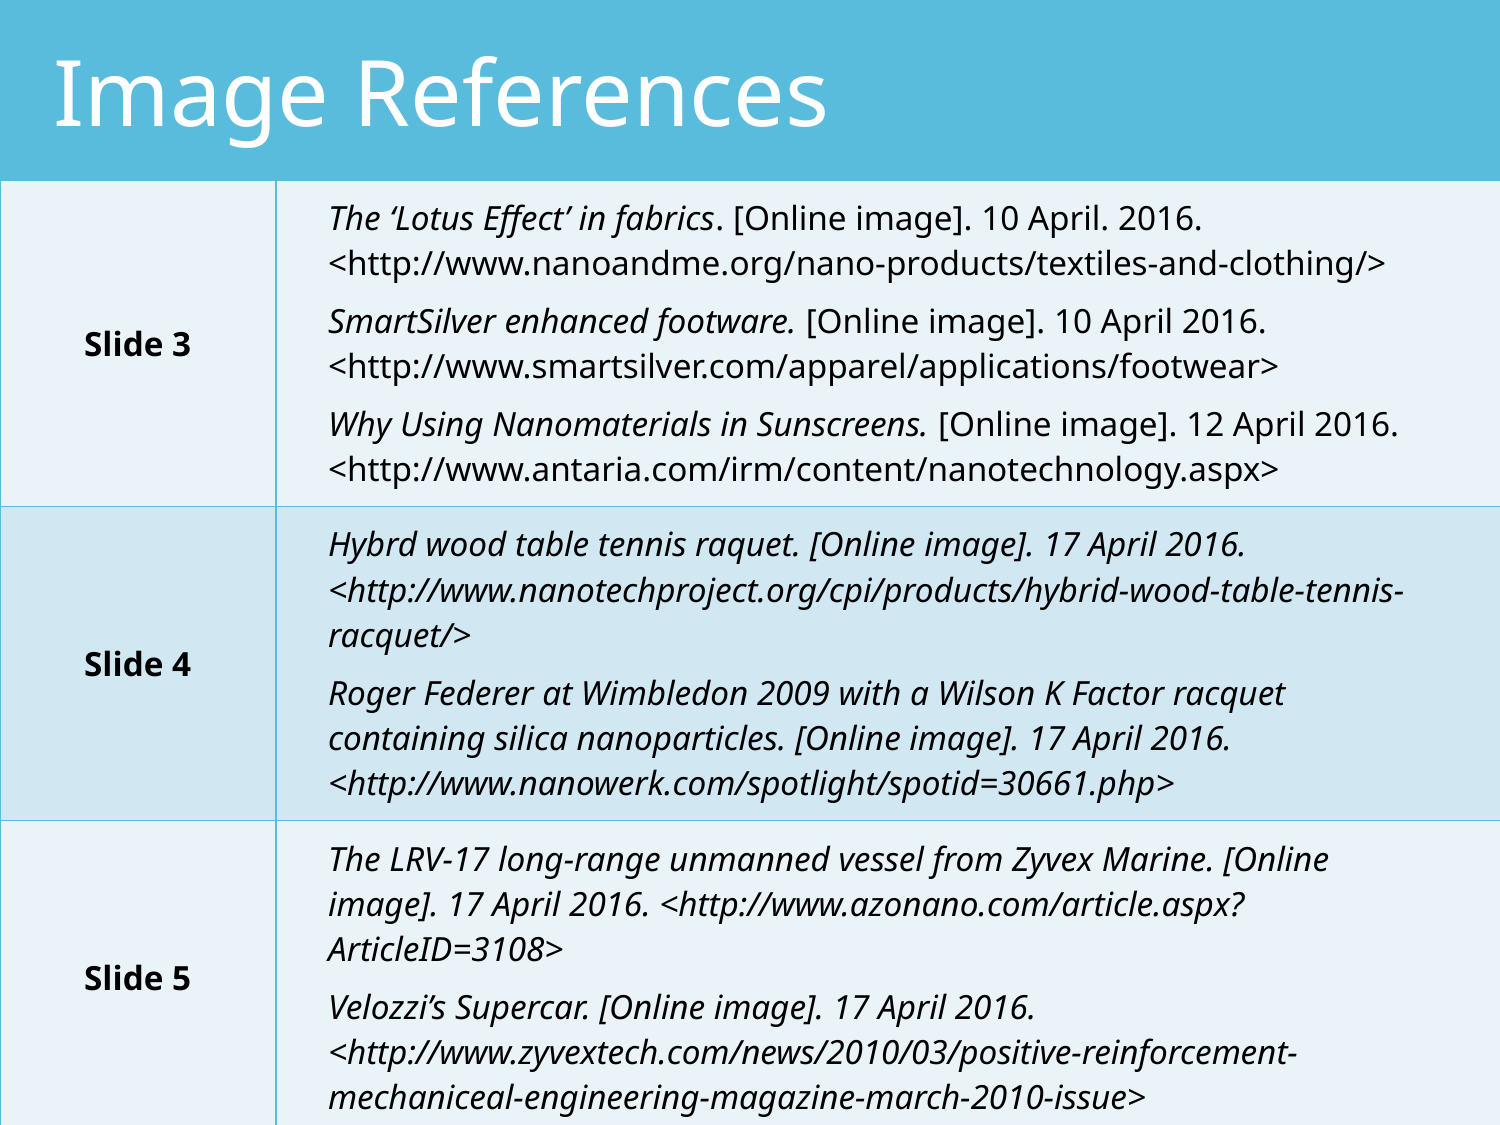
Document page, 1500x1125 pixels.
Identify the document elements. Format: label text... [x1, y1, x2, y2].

table_cell The LRV-17 long-range unmanned vessel from Zyvex Marine. [Online image]. 17 April 2016. <http://www.azonano.com/article.aspx?ArticleID=3108> Velozzi’s Supercar. [Online image]. 17 April 2016. <http://www.zyvextech.com/news/2010/03/positive-reinforcement-mechaniceal-engineering-magazine-march-2010-issue> [277, 821, 1500, 1125]
table_cell Slide 4 [1, 507, 275, 820]
title Image References [0, 0, 1500, 179]
table_cell Slide 5 [1, 821, 275, 1125]
table_header The ‘Lotus Effect’ in fabrics. [Online image]. 10 April. 2016. <http://www.nanoandme.org/nano-products/textiles-and-clothing/> SmartSilver enhanced footware. [Online image]. 10 April 2016. <http://www.smartsilver.com/apparel/applications/footwear> Why Using Nanomaterials in Sunscreens. [Online image]. 12 April 2016. <http://www.antaria.com/irm/content/nanotechnology.aspx> [277, 181, 1500, 506]
table_header Slide 3 [1, 181, 275, 506]
table_cell Hybrd wood table tennis raquet. [Online image]. 17 April 2016. <http://www.nanotechproject.org/cpi/products/hybrid-wood-table-tennis-racquet/> Roger Federer at Wimbledon 2009 with a Wilson K Factor racquet containing silica nanoparticles. [Online image]. 17 April 2016. <http://www.nanowerk.com/spotlight/spotid=30661.php> [277, 507, 1500, 820]
